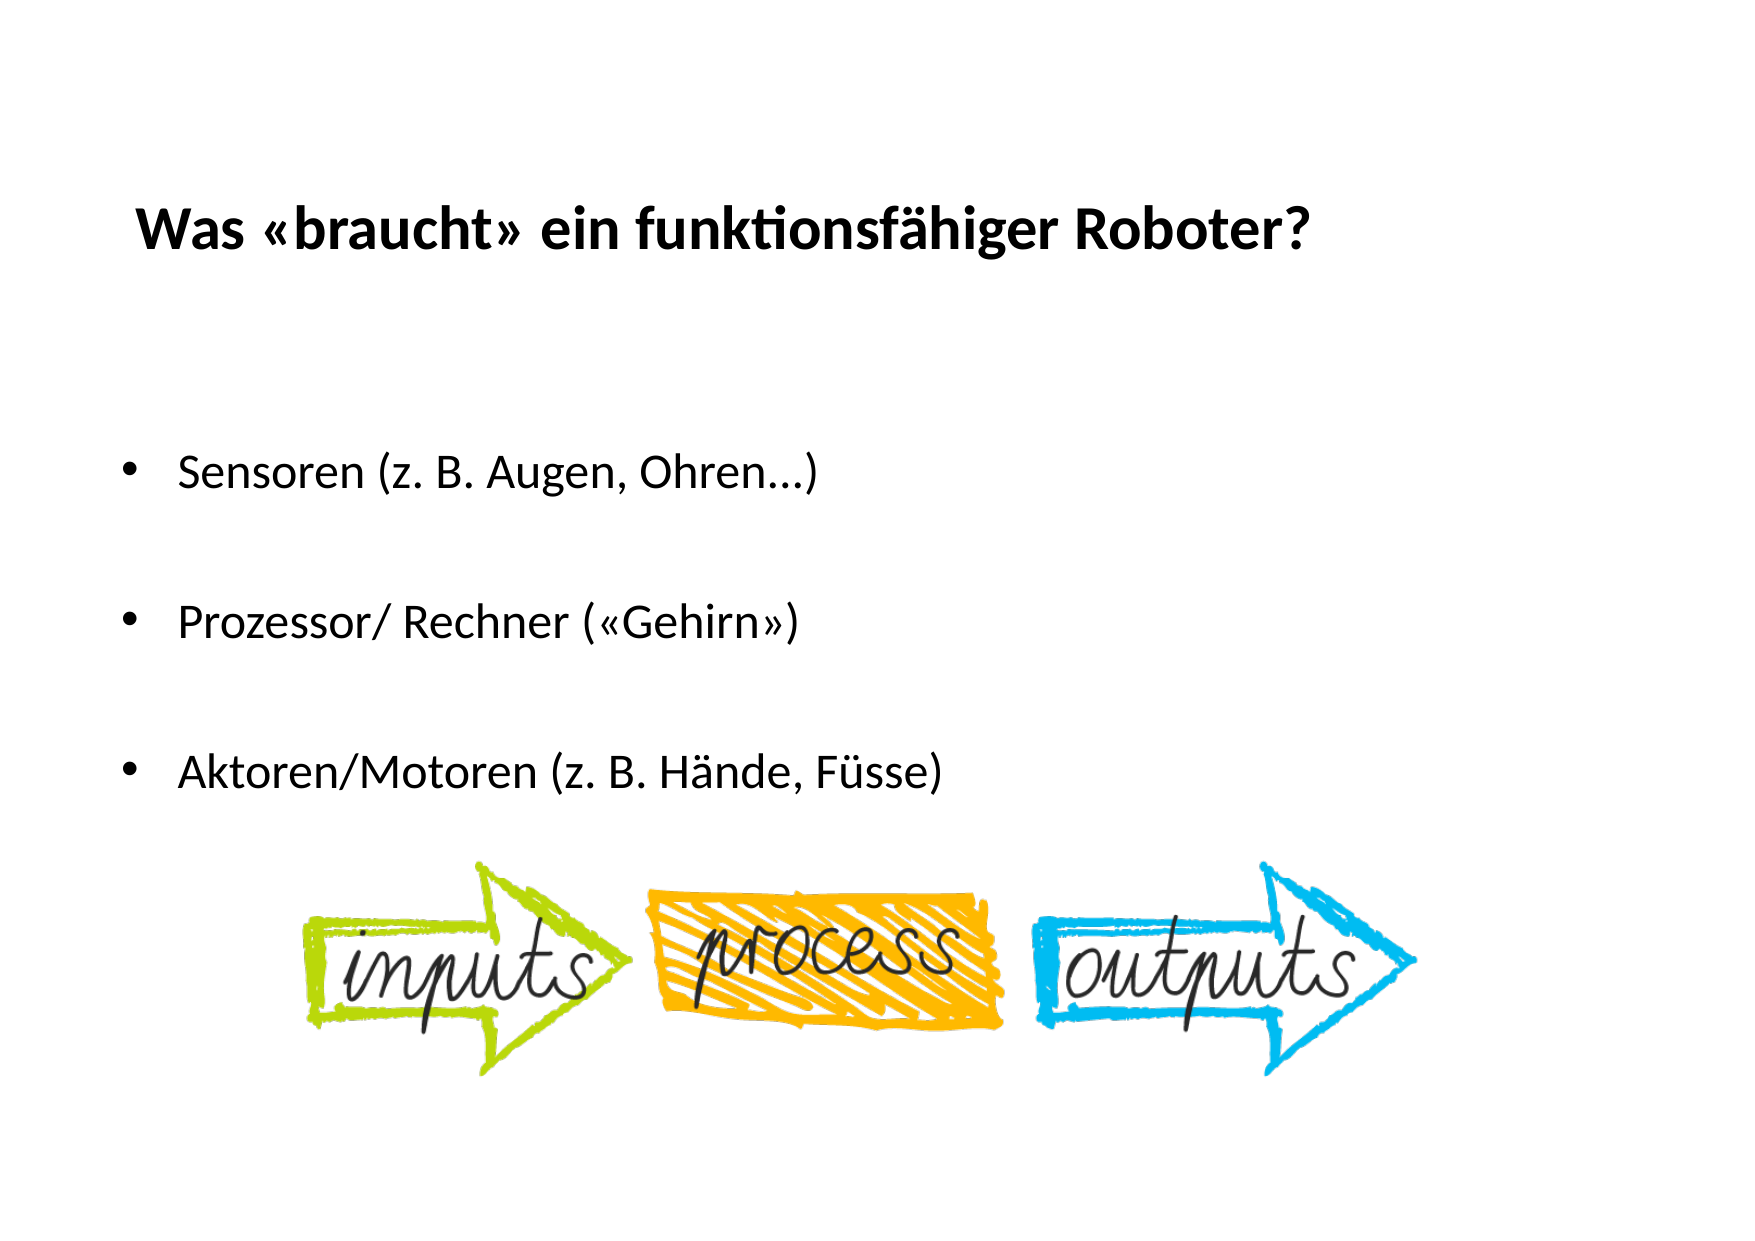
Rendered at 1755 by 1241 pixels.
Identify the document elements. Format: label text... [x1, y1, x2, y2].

text_box Sensoren (z. B. Augen, Ohren...) Prozessor/ Rechner («Gehirn») Aktoren/Motoren (z. B. Hände, Füsse) [121, 348, 1540, 1061]
picture [286, 839, 1427, 1101]
title Was «braucht» ein funktionsfähiger Roboter? [121, 179, 1592, 308]
